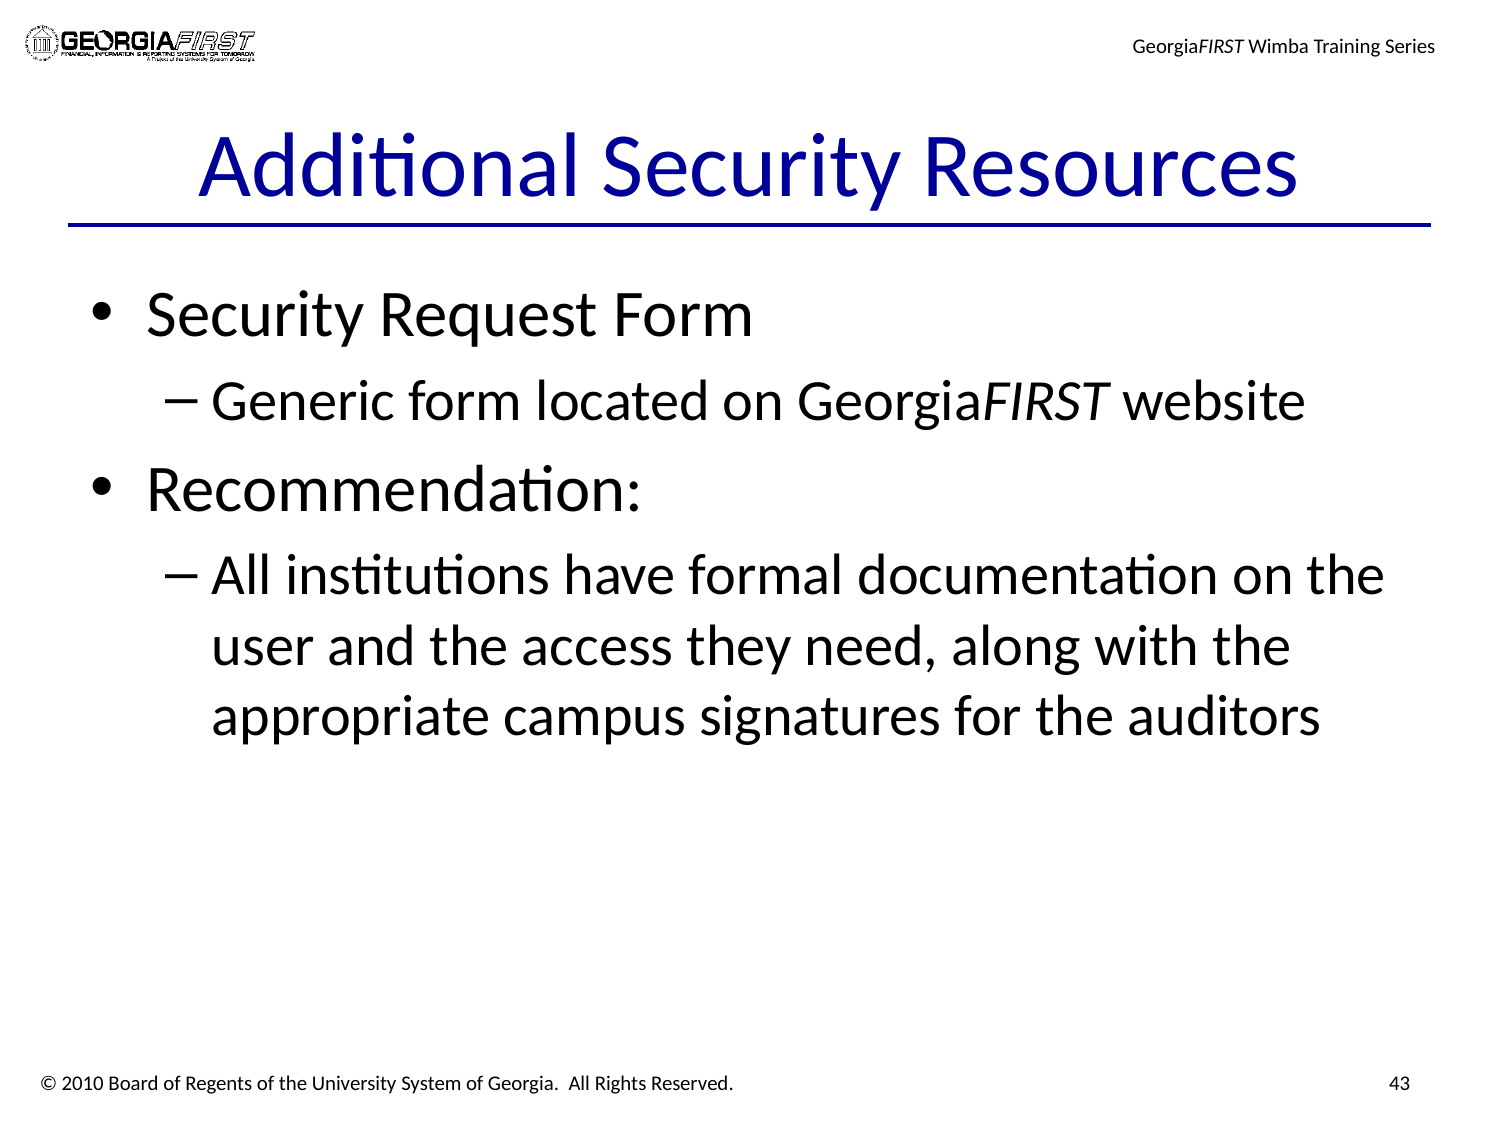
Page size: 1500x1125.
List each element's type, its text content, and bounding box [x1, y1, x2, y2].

list Security Request Form Generic form located on GeorgiaFIRST website Recommendation: All institutions have formal documentation on the user and the access they need, along with the appropriate campus signatures for the auditors [75, 262, 1425, 1005]
title Additional Security Resources [75, 87, 1425, 233]
picture [24, 24, 255, 63]
